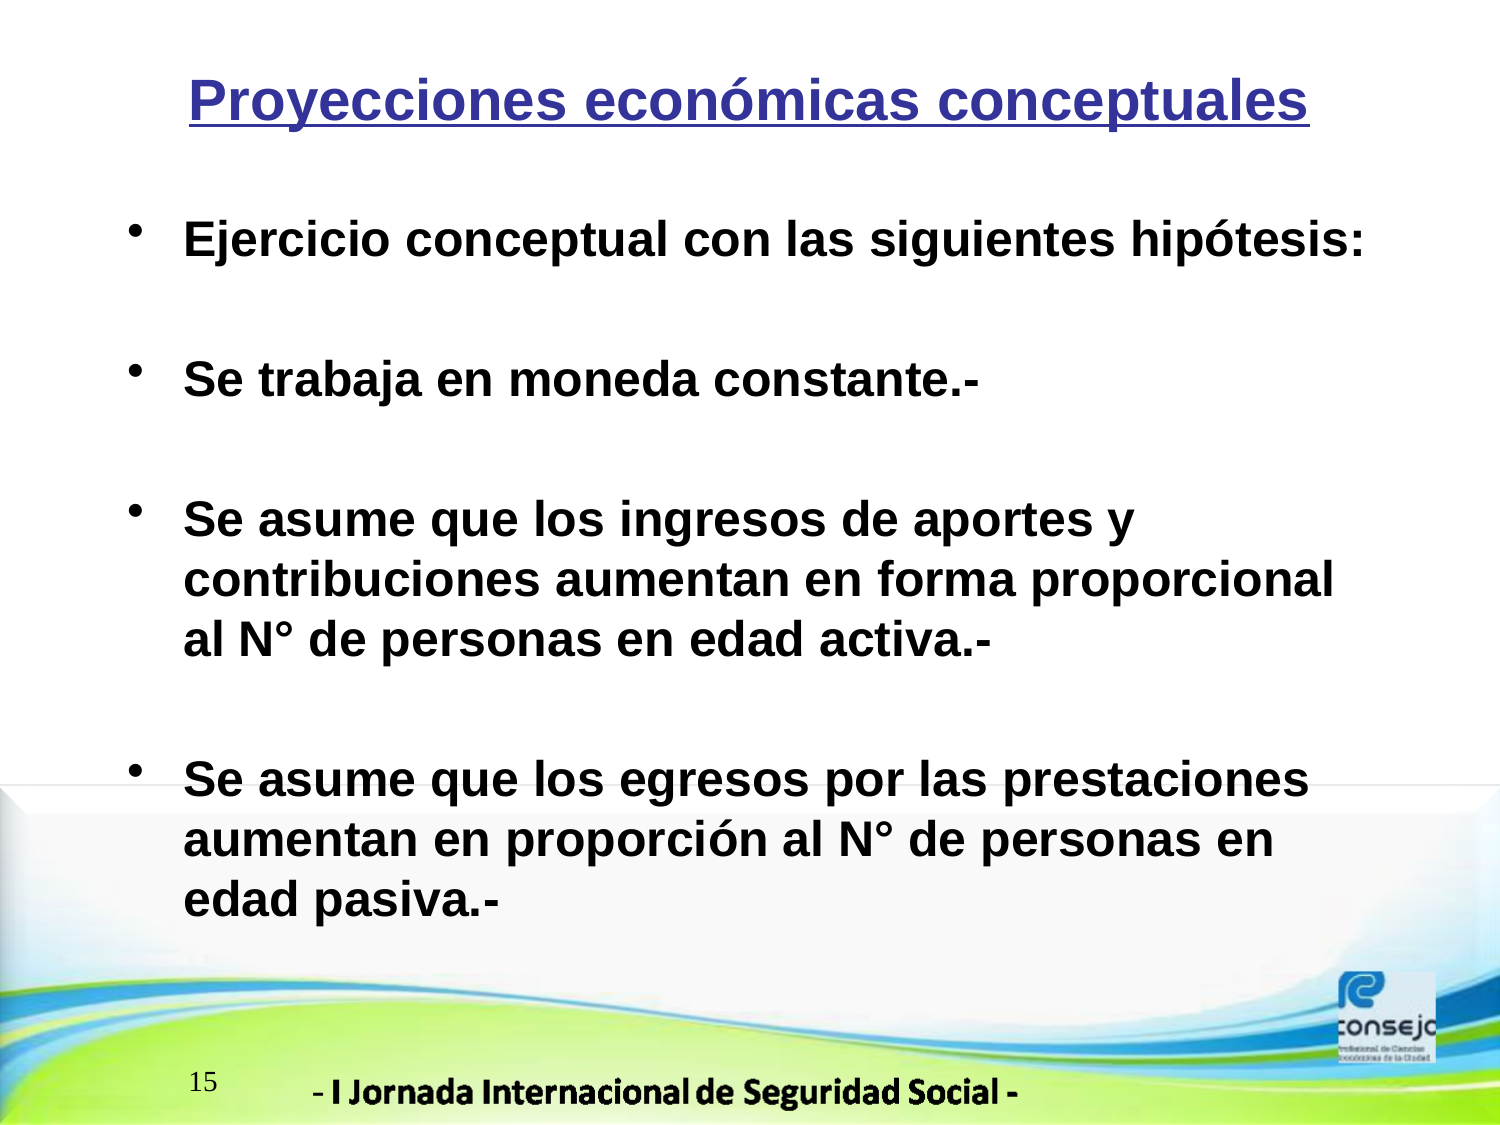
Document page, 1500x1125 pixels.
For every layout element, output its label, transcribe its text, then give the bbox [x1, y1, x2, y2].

list Ejercicio conceptual con las siguientes hipótesis: Se trabaja en moneda constante.- Se asume que los ingresos de aportes y contribuciones aumentan en forma proporcional al N° de personas en edad activa.- Se asume que los egresos por las prestaciones aumentan en proporción al N° de personas en edad pasiva.- [112, 199, 1388, 967]
title Proyecciones económicas conceptuales [112, 54, 1388, 199]
picture [0, 780, 1500, 1125]
slide_number 15 [0, 1054, 234, 1125]
